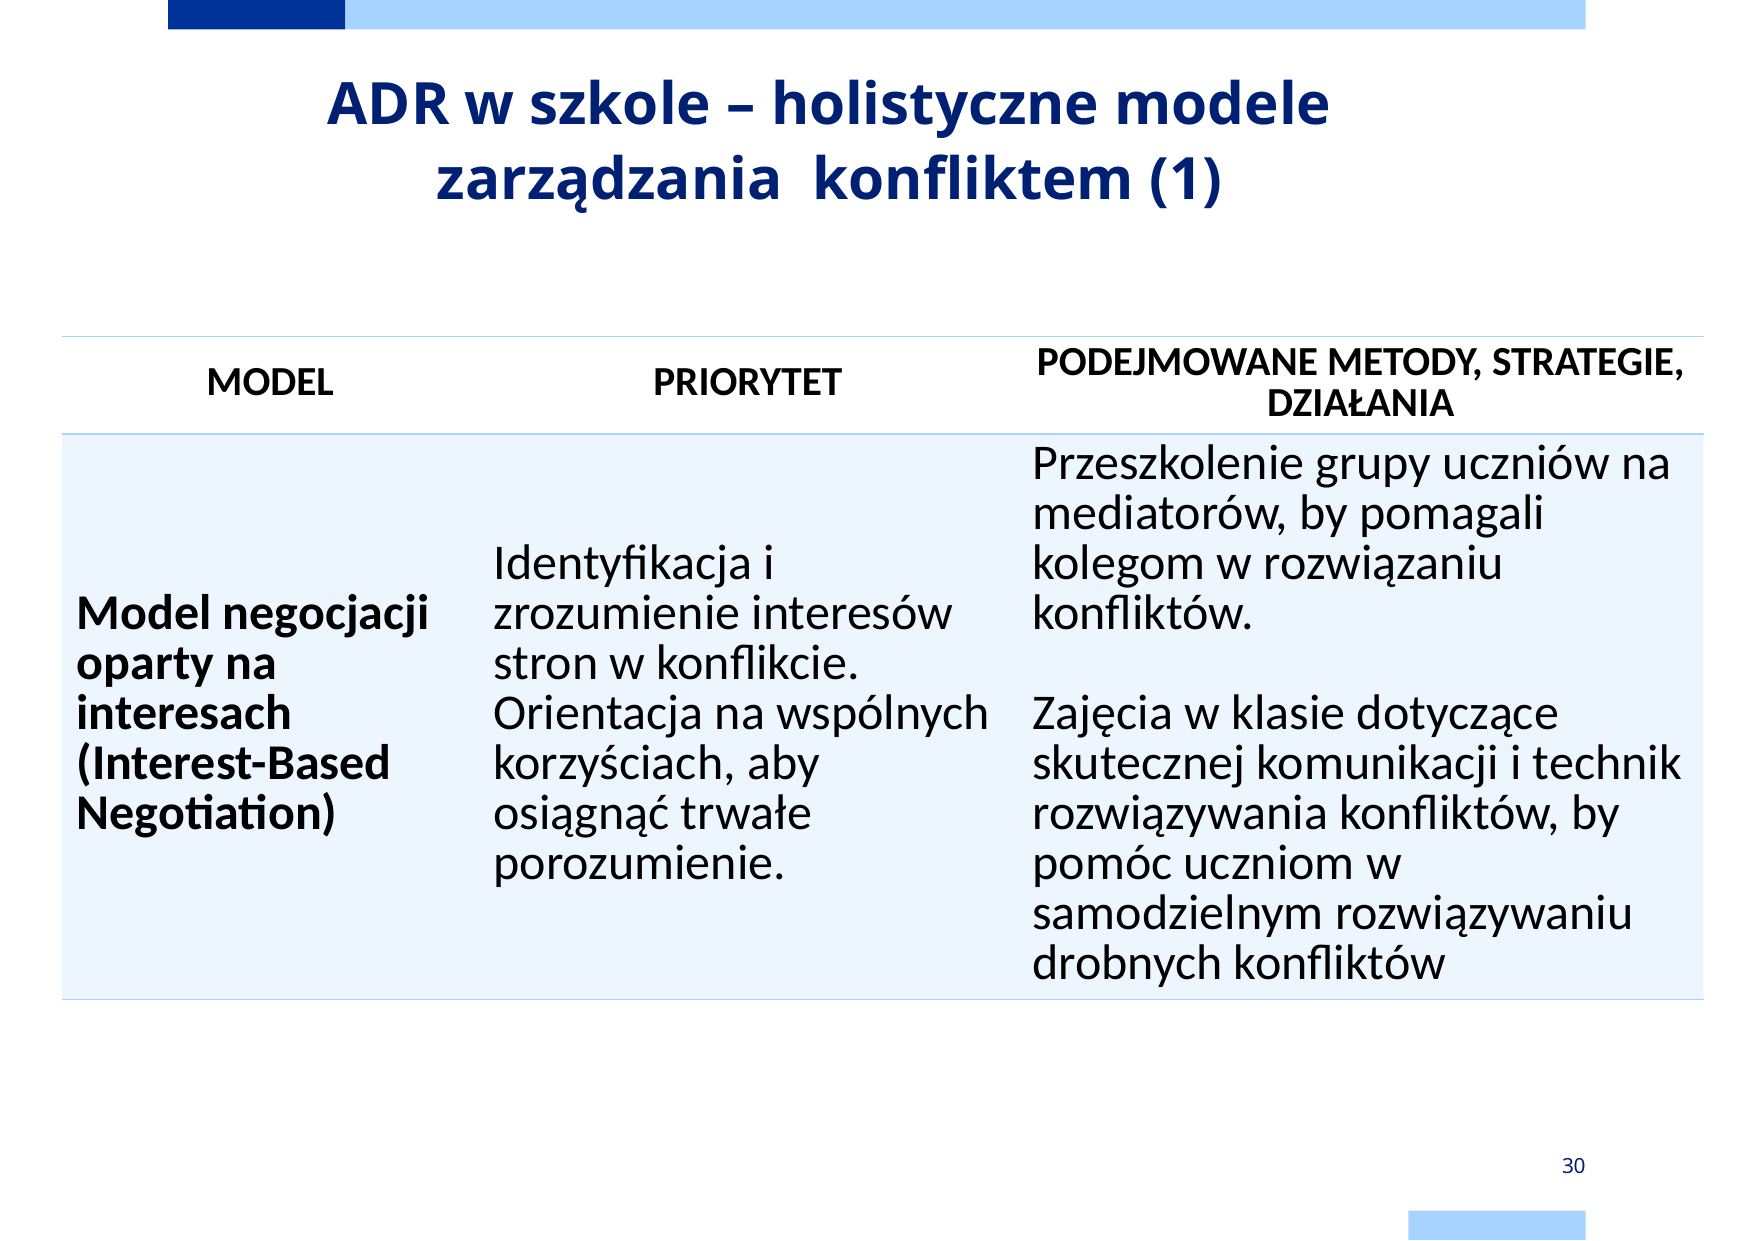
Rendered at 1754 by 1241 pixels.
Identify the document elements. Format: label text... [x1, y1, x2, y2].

title ADR w szkole – holistyczne modele zarządzania konfliktem (1) [168, 61, 1492, 239]
table_header PODEJMOWANE METODY, STRATEGIE, DZIAŁANIA [1018, 337, 1704, 433]
table_header PRIORYTET [478, 337, 1018, 433]
table_cell Model negocjacji oparty na interesach (Interest-Based Negotiation) [62, 435, 478, 999]
slide_number 30 [1408, 1151, 1586, 1182]
table_cell Identyfikacja i zrozumienie interesów stron w konflikcie. Orientacja na wspólnych korzyściach, aby osiągnąć trwałe porozumienie. [478, 435, 1018, 999]
table_header MODEL [62, 337, 478, 433]
table_cell Przeszkolenie grupy uczniów na mediatorów, by pomagali kolegom w rozwiązaniu konfliktów. Zajęcia w klasie dotyczące skutecznej komunikacji i technik rozwiązywania konfliktów, by pomóc uczniom w samodzielnym rozwiązywaniu drobnych konfliktów [1018, 435, 1704, 999]
